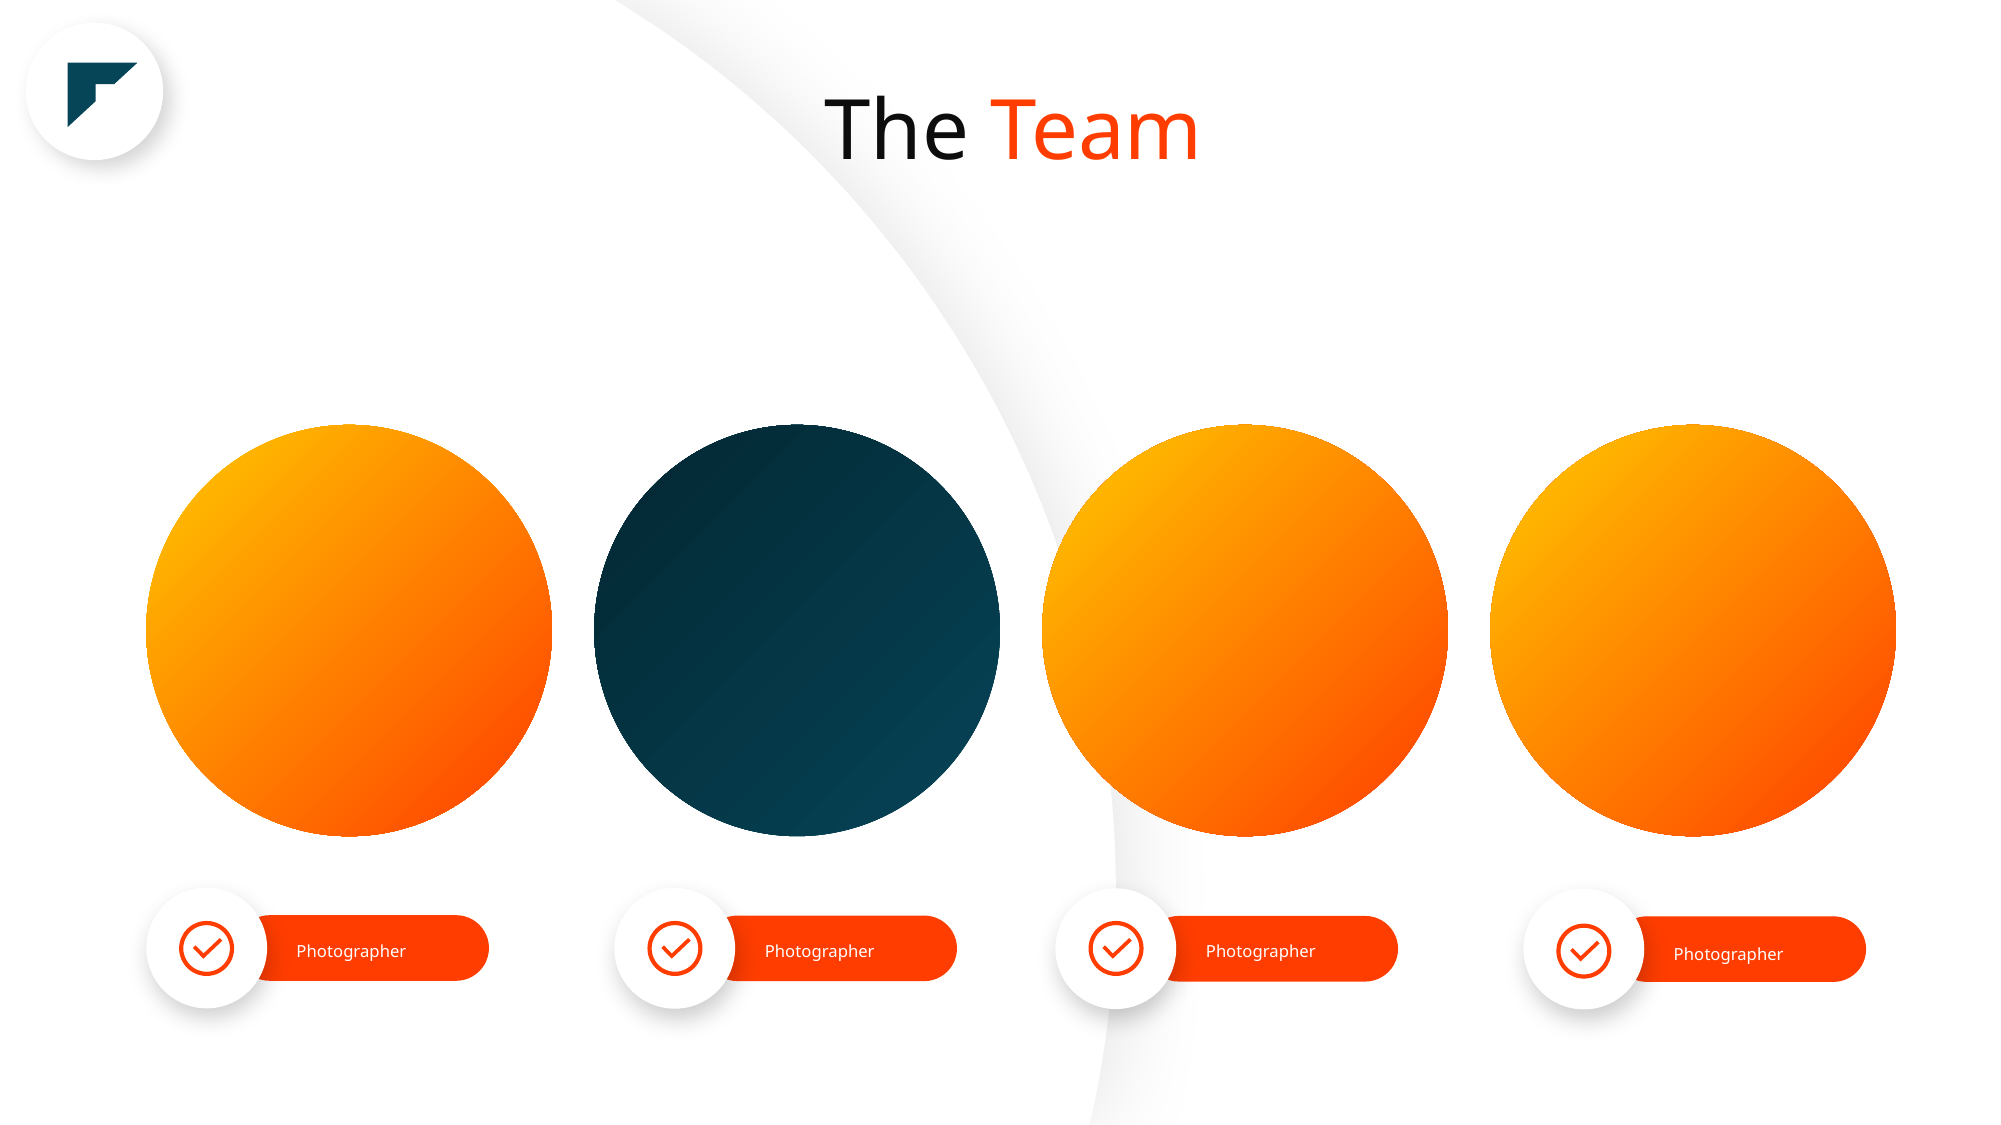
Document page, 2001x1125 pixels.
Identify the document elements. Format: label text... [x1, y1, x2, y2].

picture [146, 176, 552, 837]
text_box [649, 922, 701, 974]
text_box Photographer [1191, 923, 1371, 969]
text_box Photographer [1659, 926, 1839, 972]
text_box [181, 922, 233, 974]
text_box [1090, 922, 1142, 974]
text_box The Team [733, 69, 1294, 184]
picture [594, 656, 780, 837]
picture [594, 176, 1000, 605]
picture [1490, 176, 1896, 837]
text_box [66, 61, 141, 130]
picture [1042, 176, 1448, 837]
text_box Photographer [281, 923, 461, 969]
text_box Photographer [750, 923, 930, 969]
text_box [1558, 925, 1610, 977]
picture [814, 656, 1000, 837]
text_box [24, 21, 165, 162]
